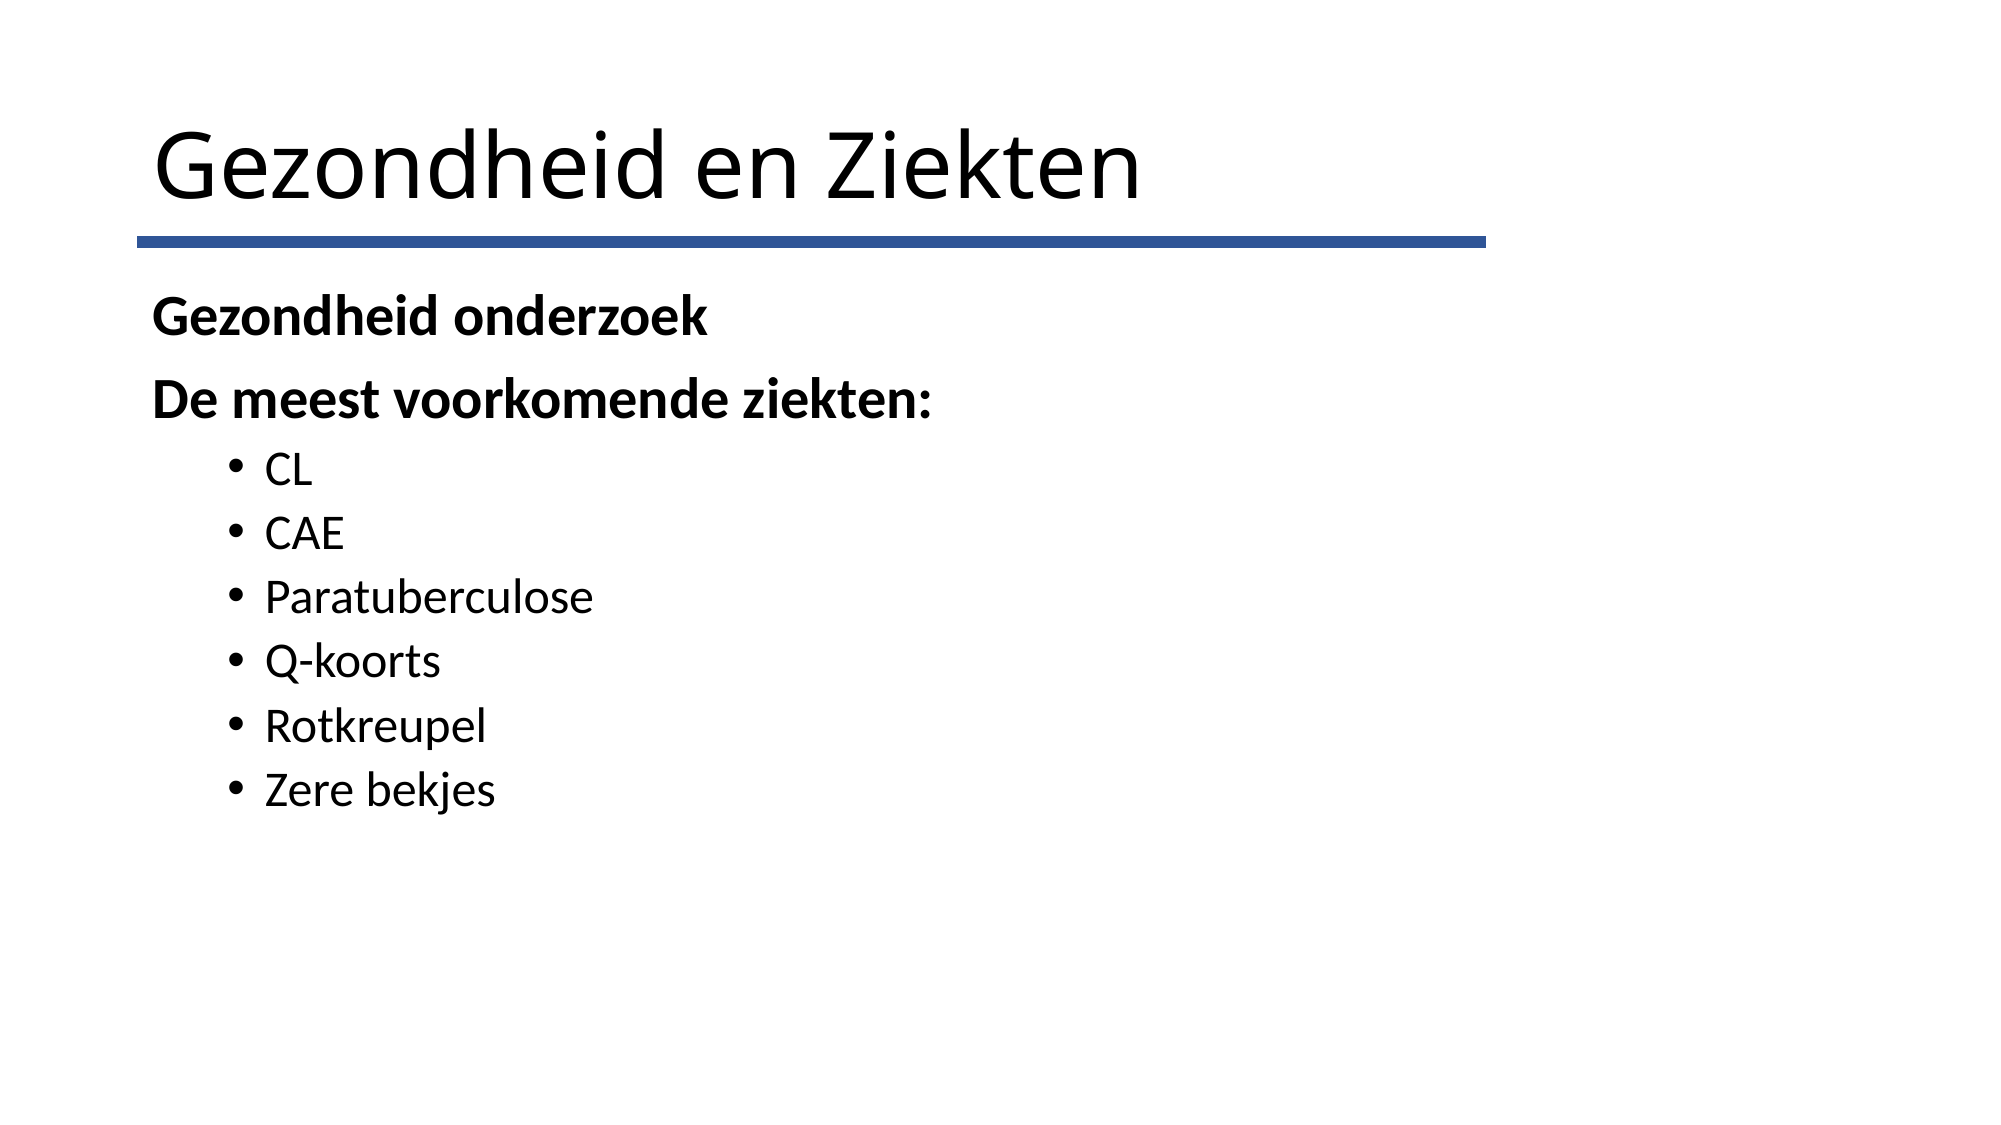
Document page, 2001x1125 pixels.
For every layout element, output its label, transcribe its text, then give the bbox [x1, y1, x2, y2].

list Gezondheid onderzoek De meest voorkomende ziekten: CL CAE Paratuberculose Q-koorts Rotkreupel Zere bekjes [137, 277, 1863, 1125]
title Gezondheid en Ziekten [137, 59, 1863, 277]
